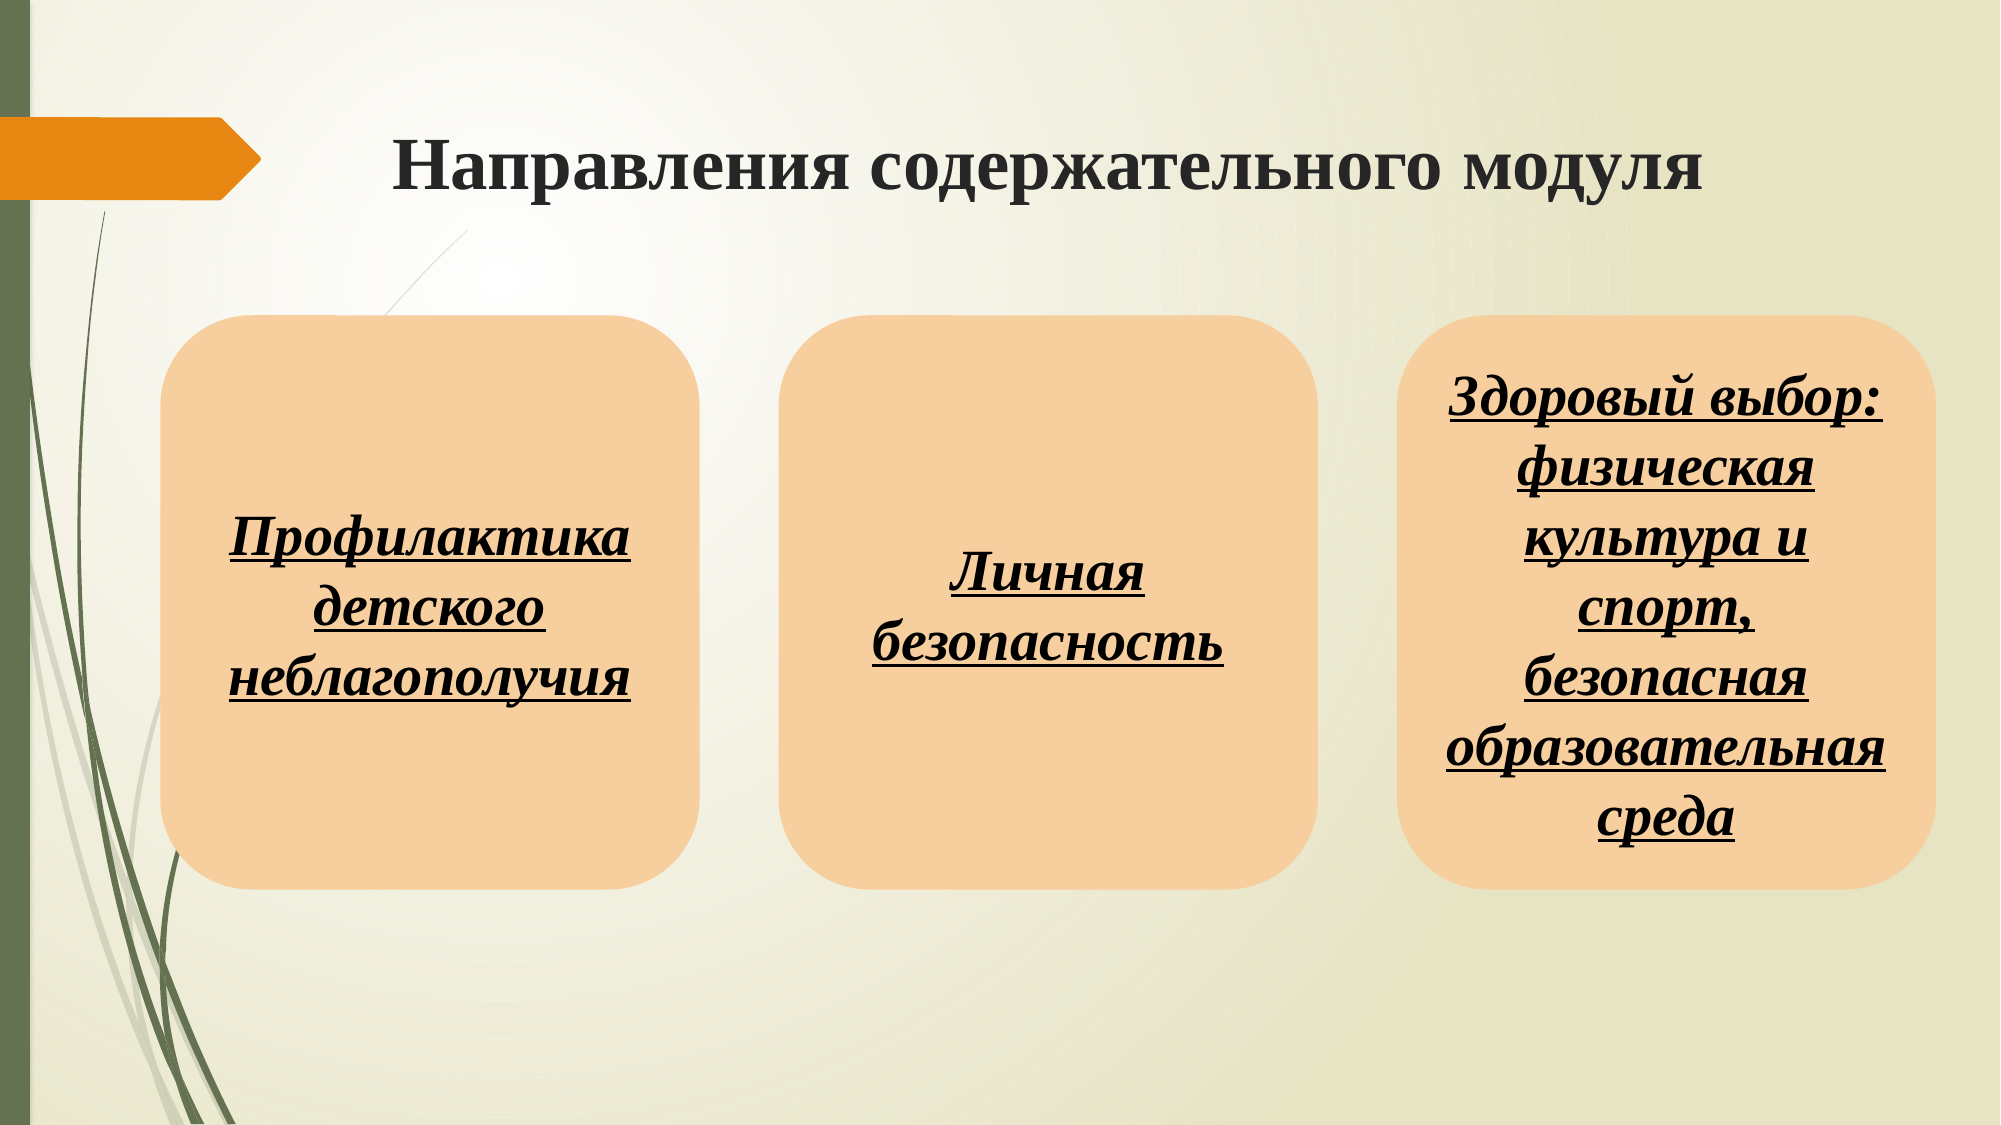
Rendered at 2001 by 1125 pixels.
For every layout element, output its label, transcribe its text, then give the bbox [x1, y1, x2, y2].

text_box Личная безопасность [778, 315, 1318, 890]
text_box Профилактика детского неблагополучия [160, 315, 700, 890]
title Направления содержательного модуля [118, 107, 1979, 260]
text_box Здоровый выбор: физическая культура и спорт, безопасная образовательная среда [1396, 315, 1937, 890]
